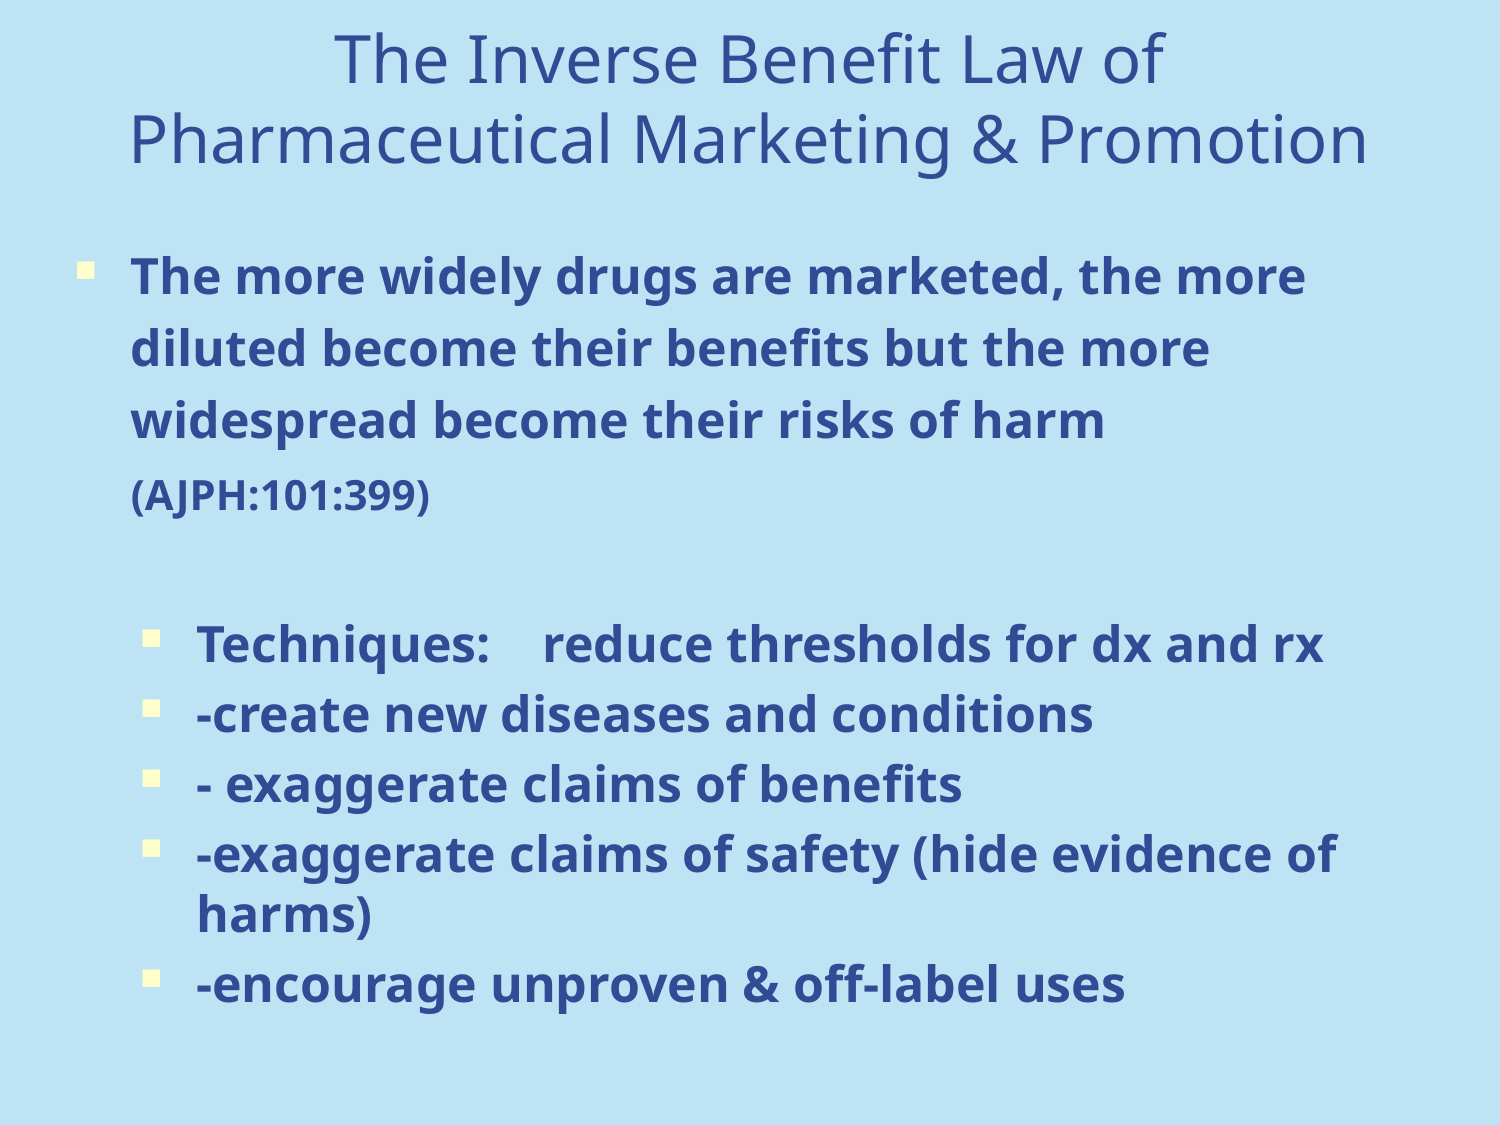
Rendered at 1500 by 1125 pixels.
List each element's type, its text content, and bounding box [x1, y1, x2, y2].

title The Inverse Benefit Law of Pharmaceutical Marketing & Promotion [75, 3, 1425, 191]
list The more widely drugs are marketed, the more diluted become their benefits but the more widespread become their risks of harm (AJPH:101:399) Techniques: reduce thresholds for dx and rx -create new diseases and conditions - exaggerate claims of benefits -exaggerate claims of safety (hide evidence of harms) -encourage unproven & off-label uses [59, 224, 1498, 1125]
